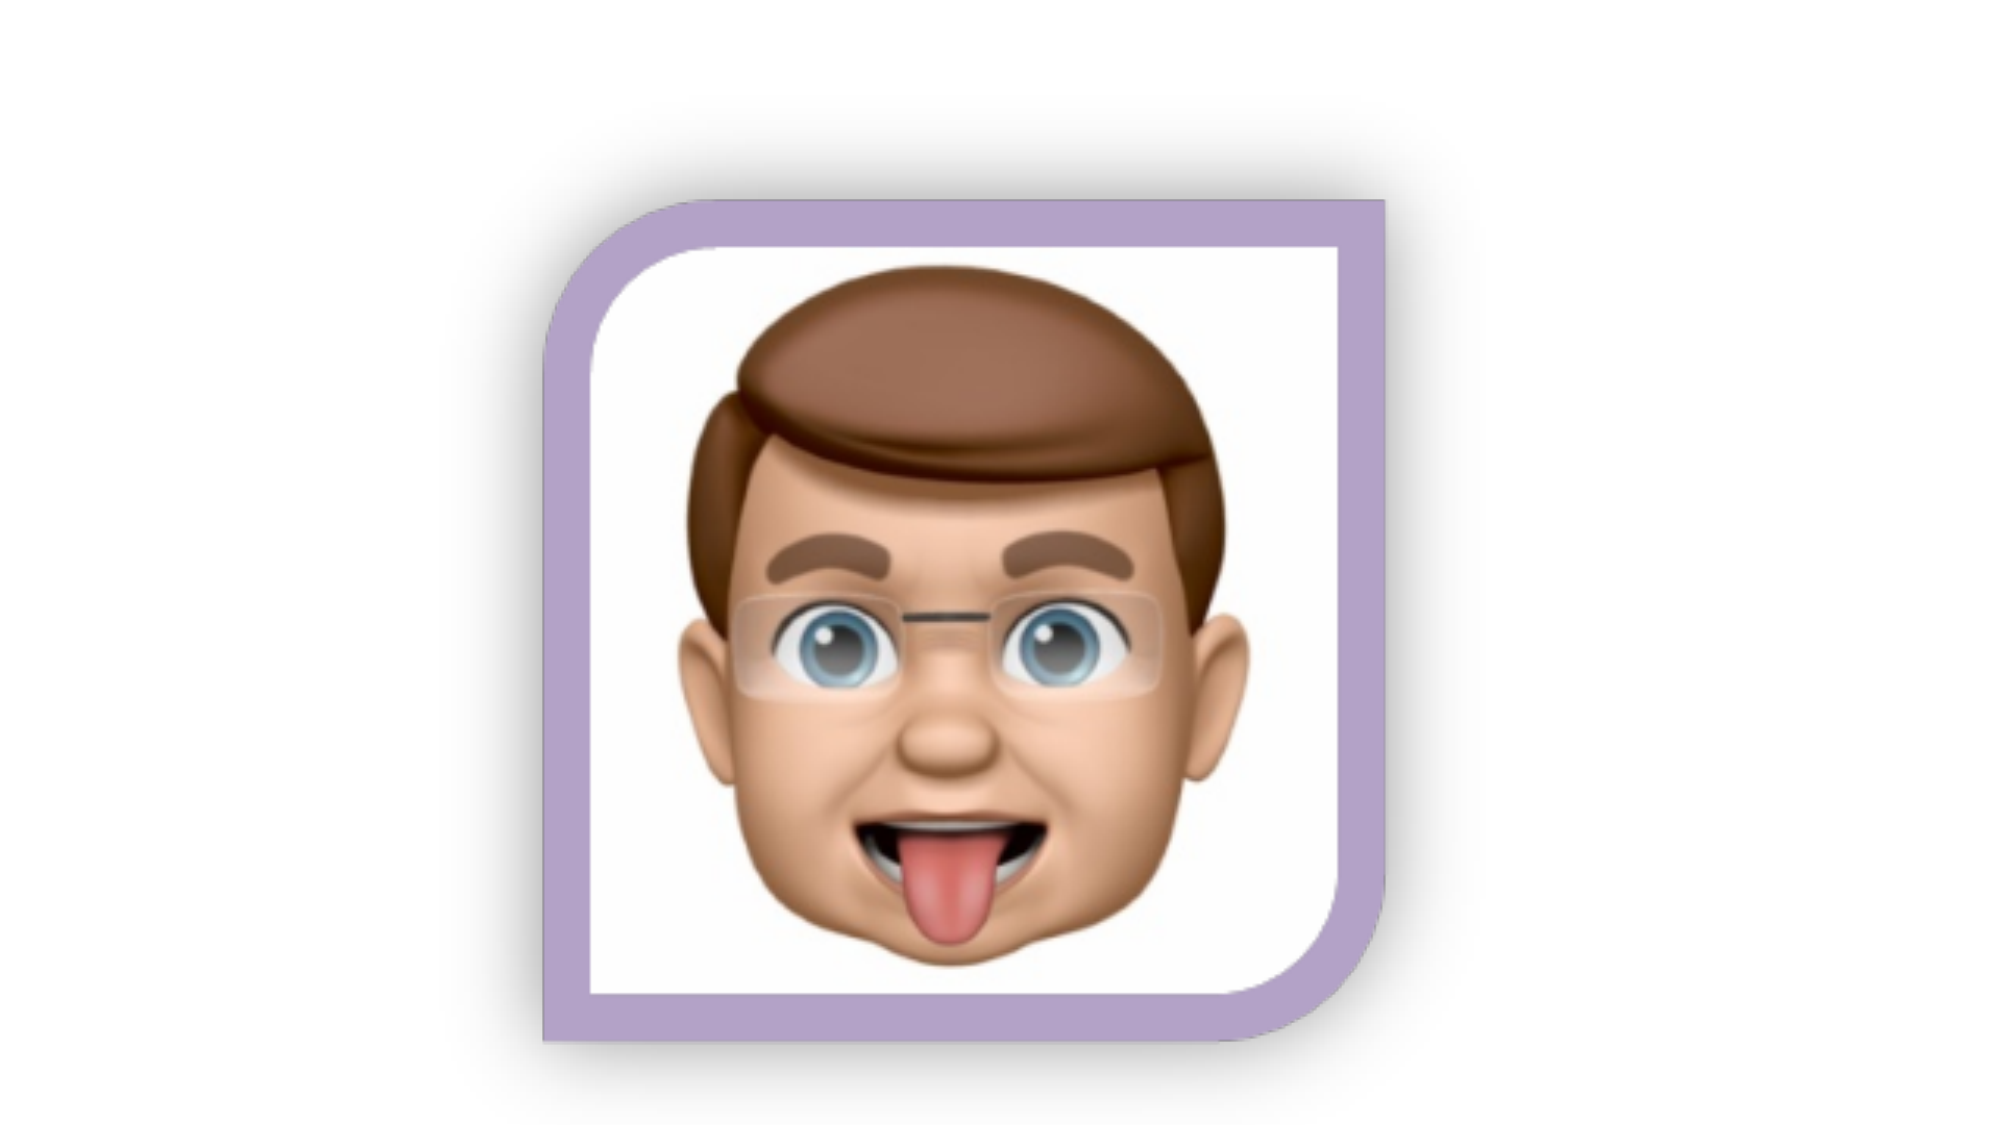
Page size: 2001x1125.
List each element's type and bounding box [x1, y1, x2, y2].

picture [413, 70, 1517, 1125]
